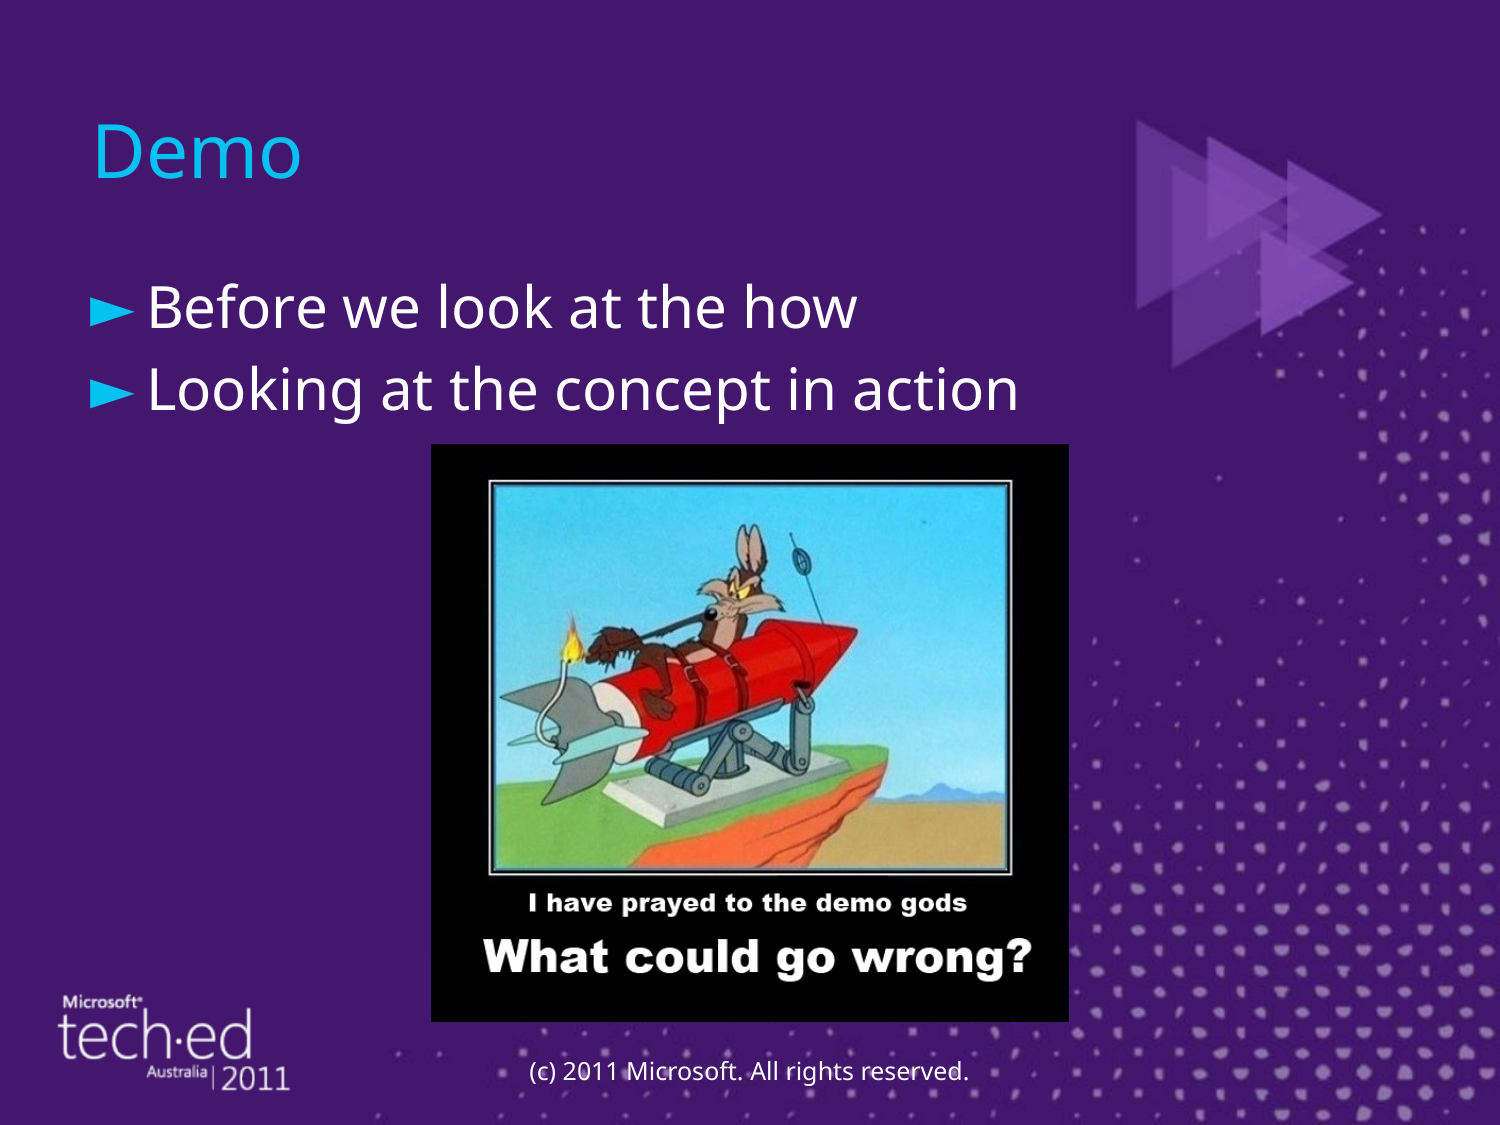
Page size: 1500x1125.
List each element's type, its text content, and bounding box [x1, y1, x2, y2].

title Demo [76, 54, 1427, 243]
picture [0, 0, 1500, 1125]
list Before we look at the how Looking at the concept in action [75, 262, 1425, 1005]
footer (c) 2011 Microsoft. All rights reserved. [512, 1042, 988, 1103]
